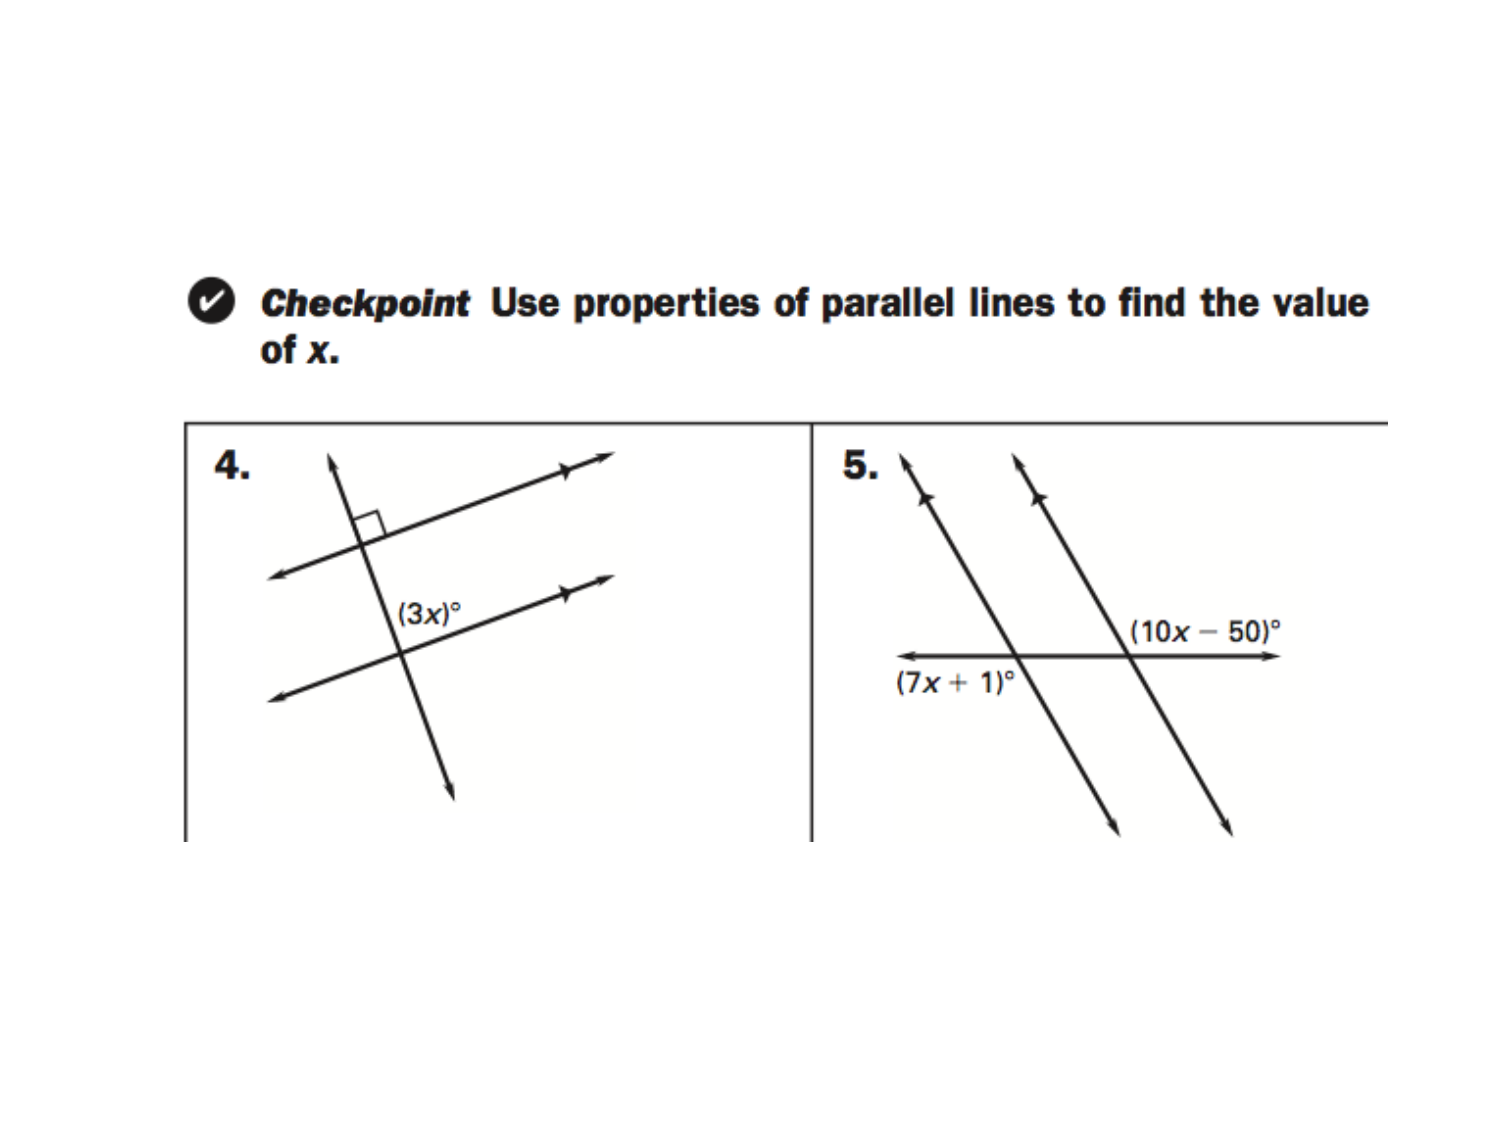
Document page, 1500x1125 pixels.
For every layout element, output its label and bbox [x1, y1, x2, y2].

list [112, 257, 1388, 842]
